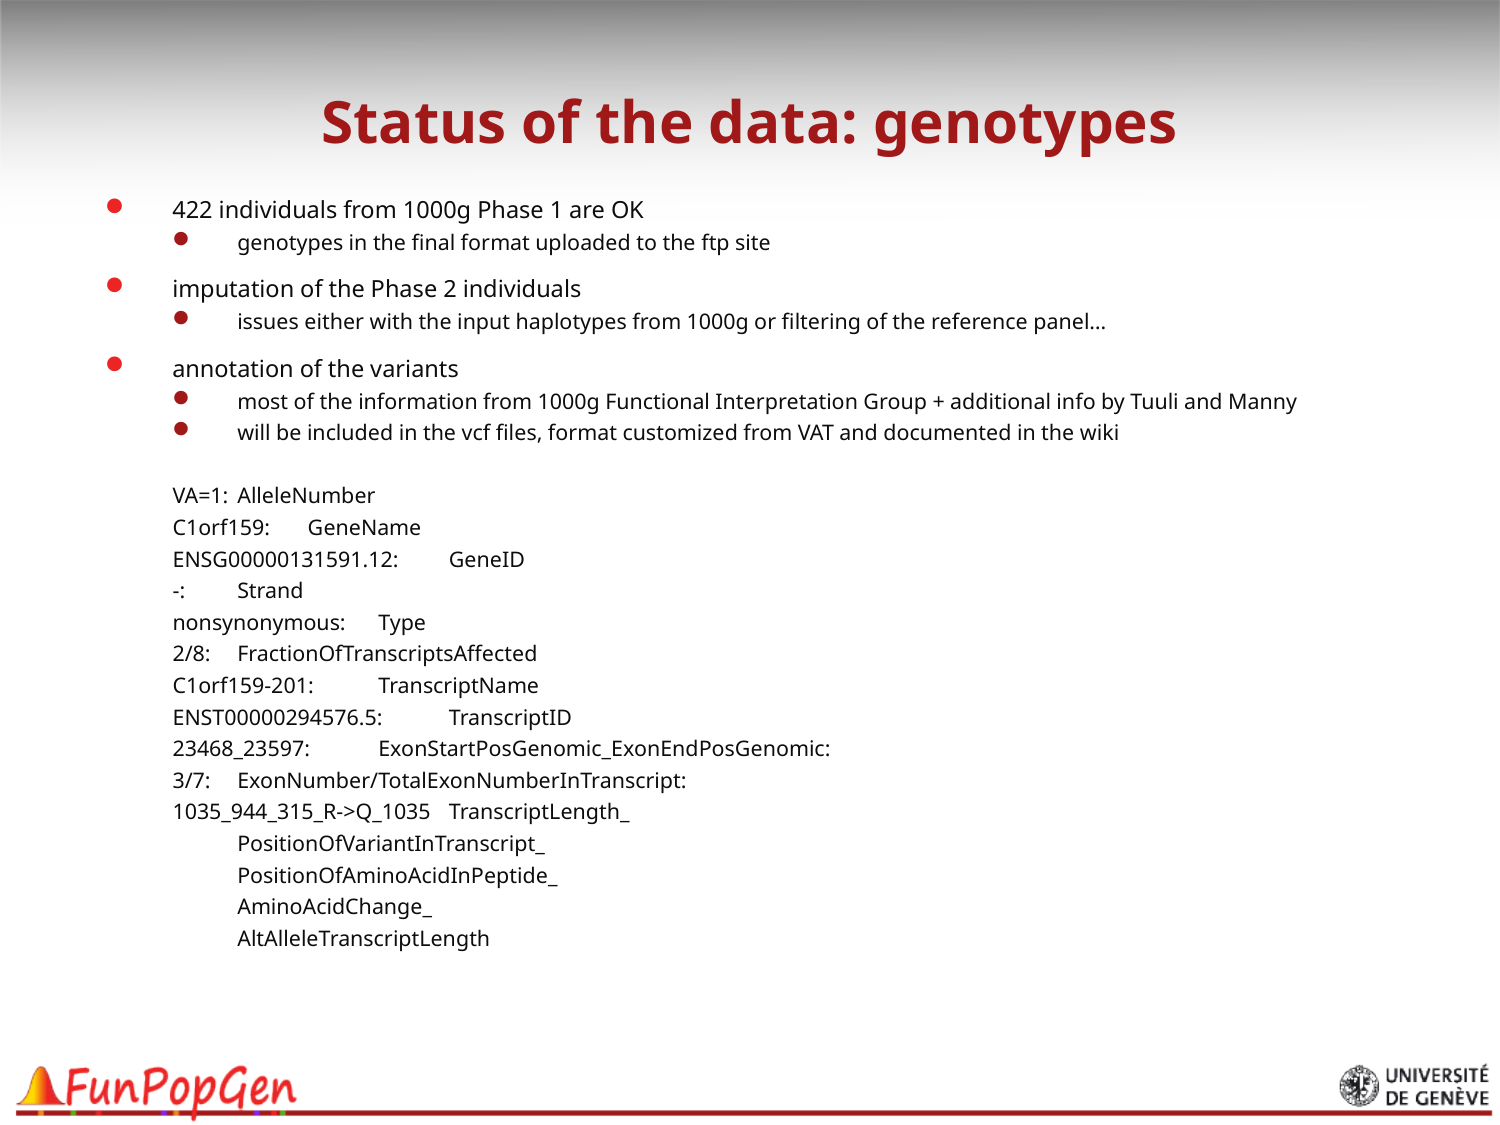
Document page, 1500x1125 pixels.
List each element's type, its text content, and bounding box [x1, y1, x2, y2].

list 422 individuals from 1000g Phase 1 are OK genotypes in the final format uploaded to the ftp site imputation of the Phase 2 individuals issues either with the input haplotypes from 1000g or filtering of the reference panel… annotation of the variants most of the information from 1000g Functional Interpretation Group + additional info by Tuuli and Manny will be included in the vcf files, format customized from VAT and documented in the wiki VA=1: AlleleNumber C1orf159: GeneName ENSG00000131591.12: GeneID -: Strand nonsynonymous: Type 2/8: FractionOfTranscriptsAffected C1orf159-201: TranscriptName ENST00000294576.5: TranscriptID 23468_23597: ExonStartPosGenomic_ExonEndPosGenomic: 3/7: ExonNumber/TotalExonNumberInTranscript: 1035_944_315_R->Q_1035 TranscriptLength_ PositionOfVariantInTranscript_ PositionOfAminoAcidInPeptide_ AminoAcidChange_ AltAlleleTranscriptLength [90, 187, 1450, 963]
title Status of the data: genotypes [90, 17, 1410, 163]
picture [0, 0, 1500, 1125]
